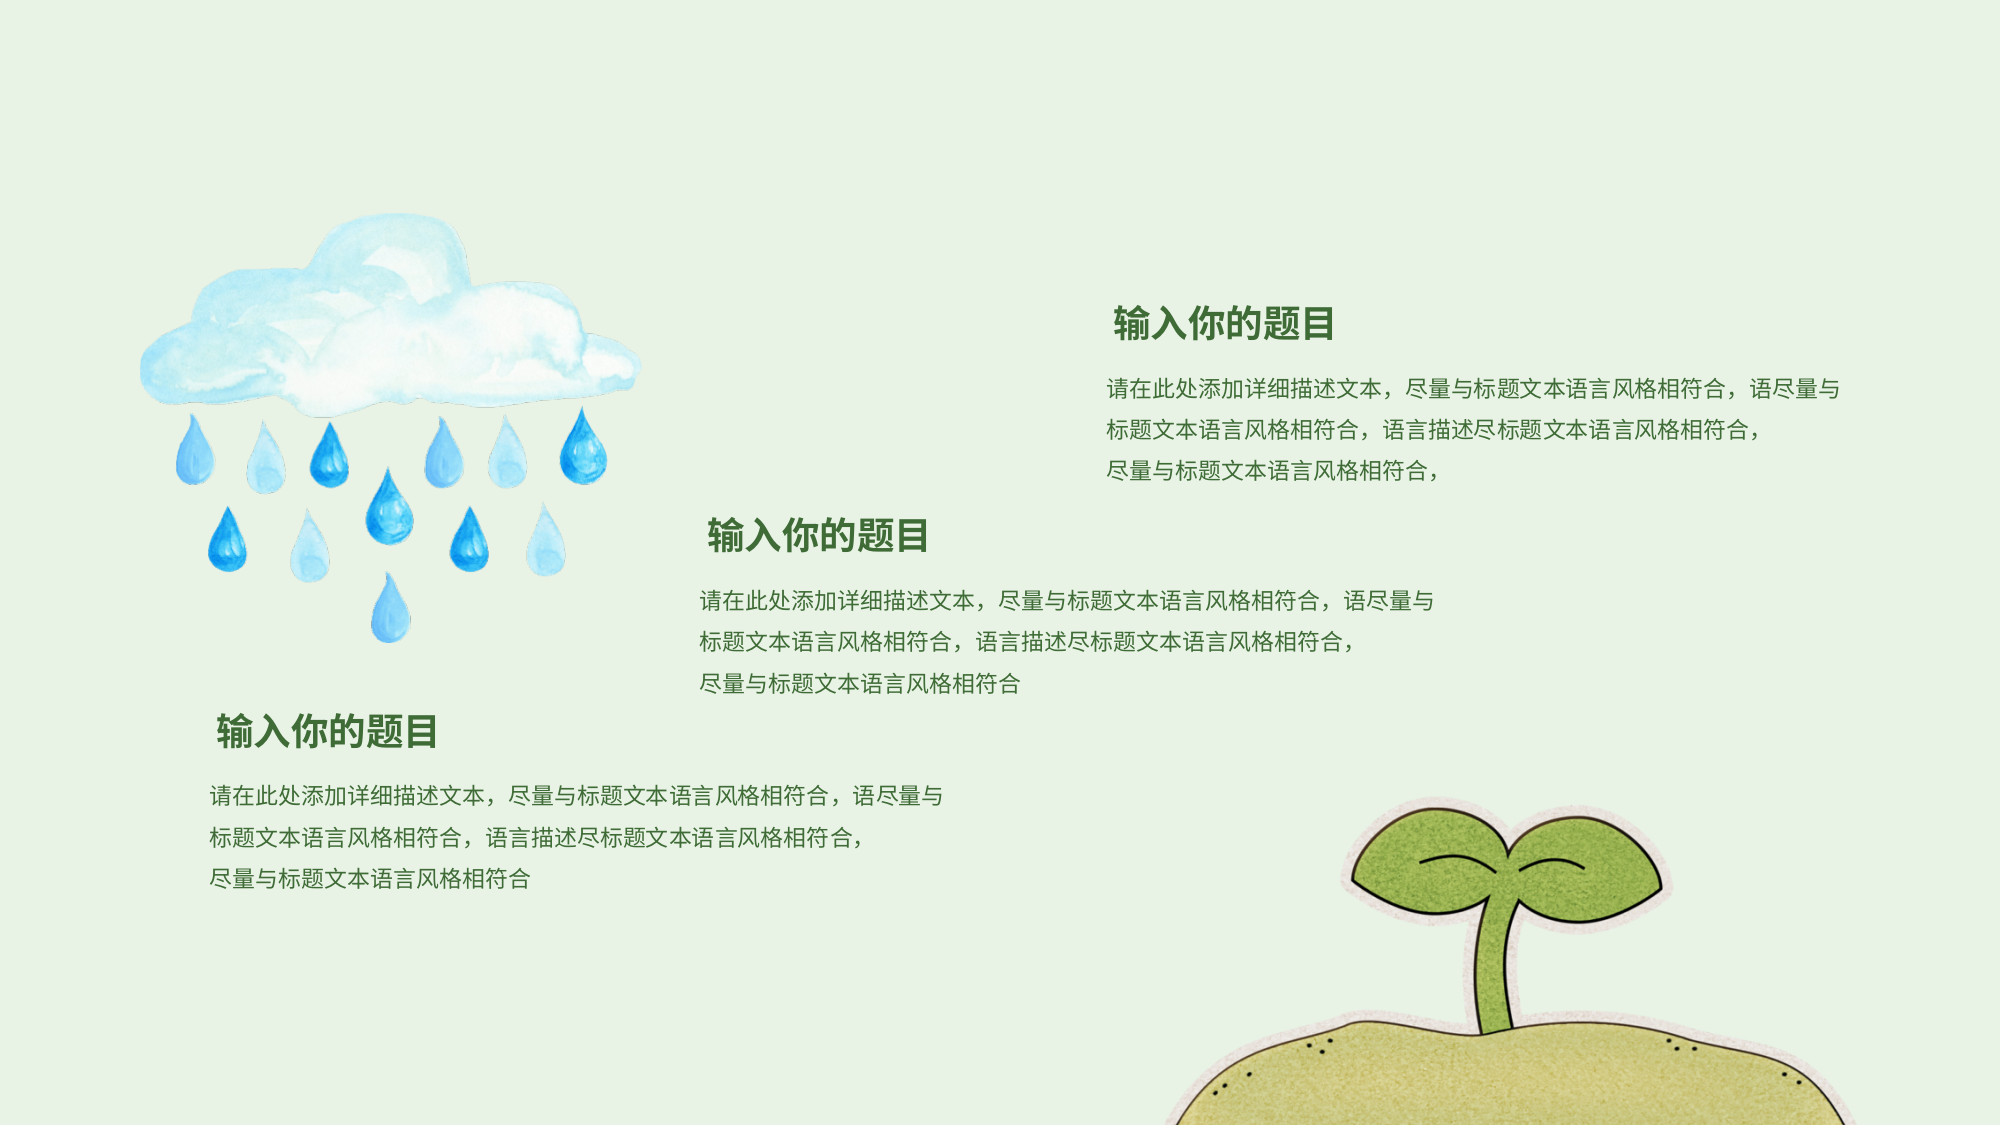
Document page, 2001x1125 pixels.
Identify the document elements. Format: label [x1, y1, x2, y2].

picture [1158, 791, 1864, 1125]
picture [140, 213, 642, 643]
text_box [1091, 292, 1864, 494]
text_box [685, 505, 1458, 706]
text_box [194, 700, 967, 901]
